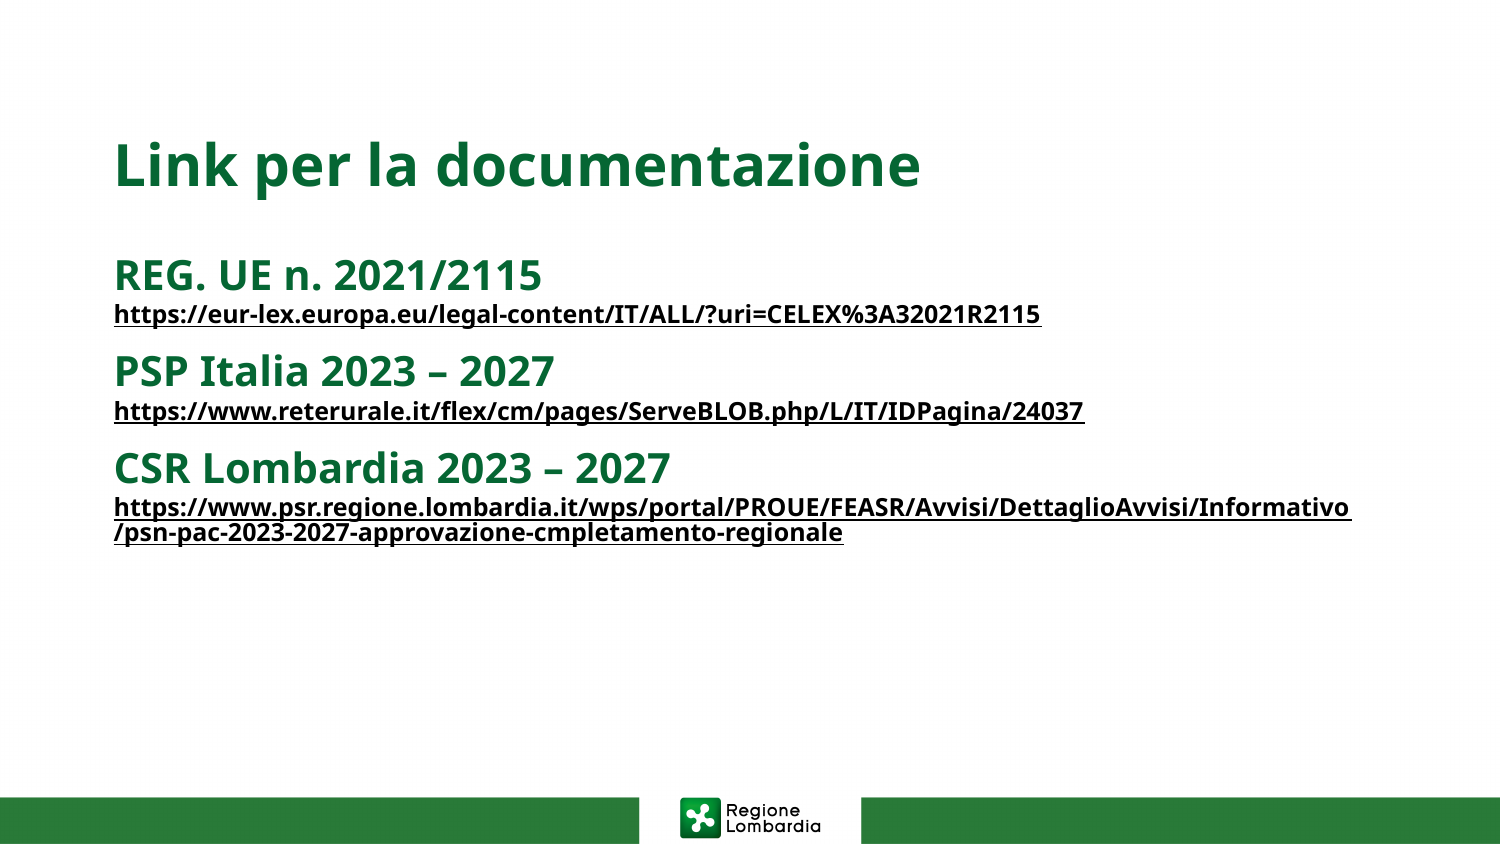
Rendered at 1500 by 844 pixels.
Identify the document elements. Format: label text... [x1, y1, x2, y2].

picture [0, 0, 1500, 844]
subtitle Link per la documentazione REG. UE n. 2021/2115 https://eur-lex.europa.eu/legal-content/IT/ALL/?uri=CELEX%3A32021R2115 PSP Italia 2023 – 2027 https://www.reterurale.it/flex/cm/pages/ServeBLOB.php/L/IT/IDPagina/24037 CSR Lombardia 2023 – 2027 https://www.psr.regione.lombardia.it/wps/portal/PROUE/FEASR/Avvisi/DettaglioAvvisi/Informativo/psn-pac-2023-2027-approvazione-cmpletamento-regionale [98, 121, 1374, 292]
